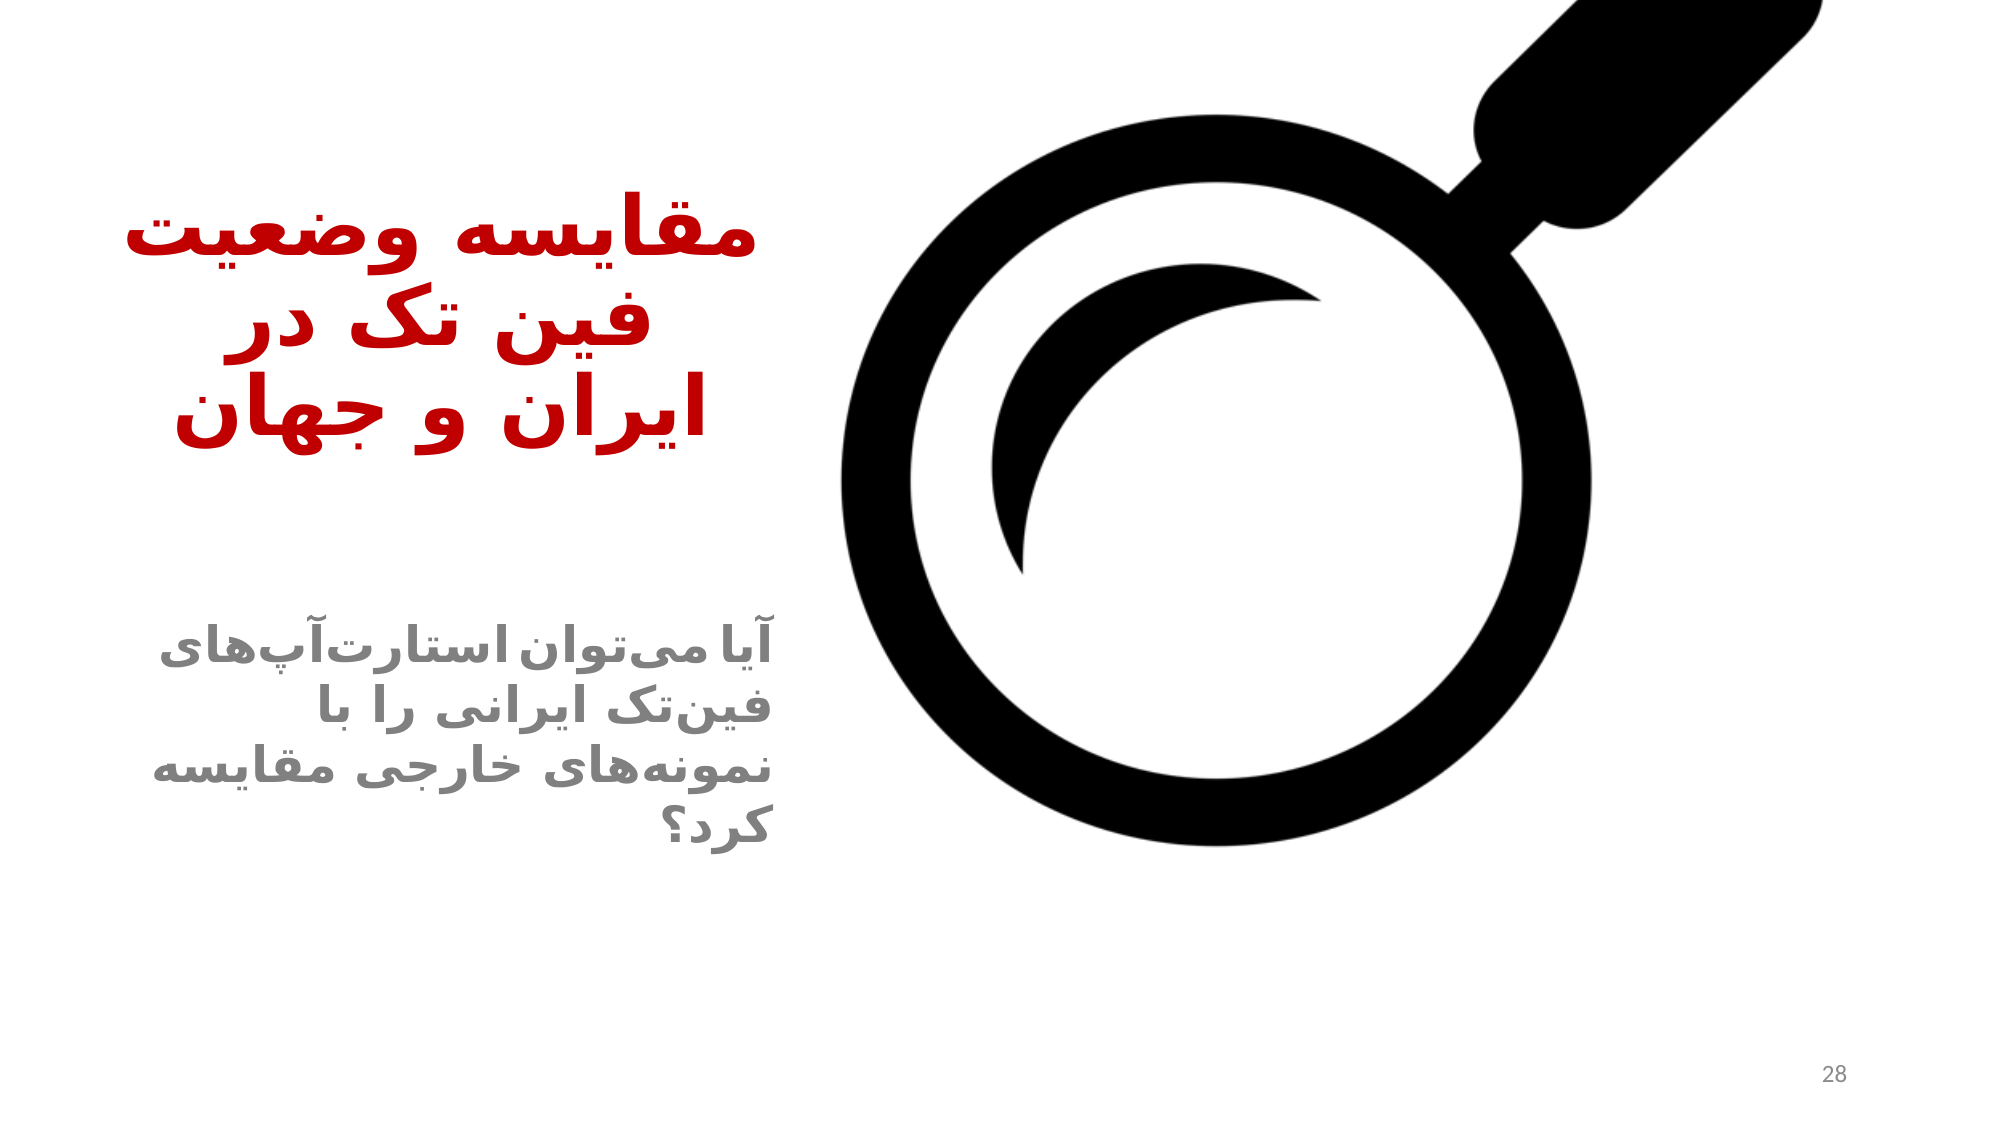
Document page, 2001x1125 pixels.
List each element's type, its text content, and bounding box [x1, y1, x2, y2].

text_box آیا می‌توان استارت‌آپ‌های فین‌تک ایرانی را با نمونه‌های خارجی مقایسه کرد؟ [66, 604, 789, 860]
slide_number 28 [1412, 1042, 1863, 1103]
picture [834, 0, 1844, 854]
title مقایسه وضعیت فین تک در ایران و جهان [95, 65, 789, 572]
